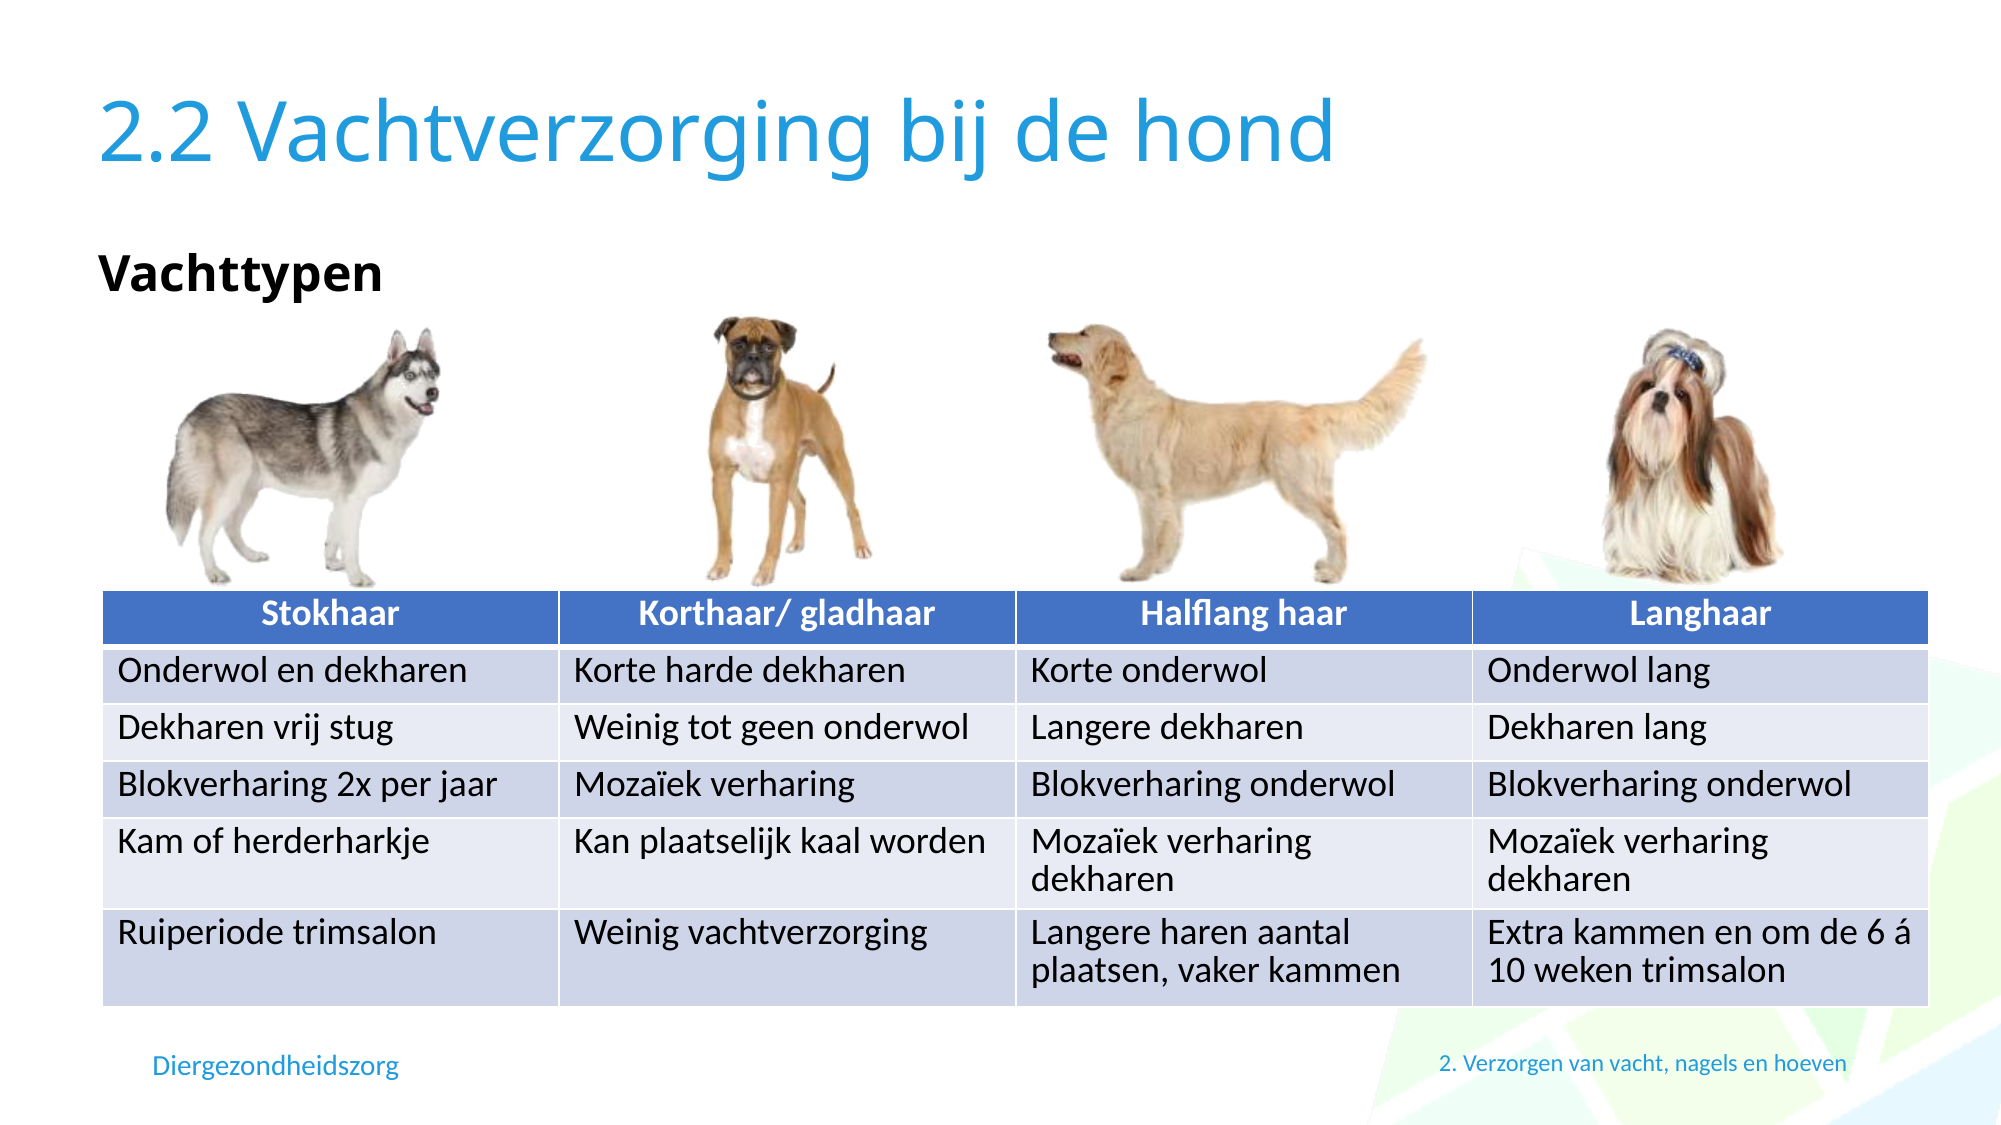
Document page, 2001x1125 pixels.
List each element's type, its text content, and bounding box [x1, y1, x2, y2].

table_cell Korte onderwol [1017, 650, 1472, 703]
table_cell Langere haren aantal plaatsen, vaker kammen [1017, 910, 1472, 1006]
table_cell Onderwol en dekharen [103, 650, 558, 703]
table_cell Langere dekharen [1017, 705, 1472, 760]
table_cell Dekharen vrij stug [103, 705, 558, 760]
table_cell Kam of herderharkje [103, 819, 558, 908]
table_cell Blokverharing 2x per jaar [103, 762, 558, 817]
table_cell Mozaïek verharing dekharen [1473, 819, 1928, 908]
picture [1559, 314, 1803, 594]
picture [1033, 311, 1434, 600]
table_cell Weinig tot geen onderwol [560, 705, 1015, 760]
table_cell Onderwol lang [1473, 650, 1928, 703]
table_header Korthaar/ gladhaar [560, 591, 1015, 644]
table_header Halflang haar [1017, 591, 1472, 644]
table_cell Dekharen lang [1473, 705, 1928, 760]
table_cell Ruiperiode trimsalon [103, 910, 558, 1006]
table_header Langhaar [1473, 591, 1928, 644]
table_cell Blokverharing onderwol [1473, 762, 1928, 817]
list 2. Verzorgen van vacht, nagels en hoeven [1412, 1042, 1863, 1103]
list Diergezondheidszorg [137, 1042, 588, 1103]
text_box Vachttypen [83, 234, 417, 310]
table_header Stokhaar [103, 591, 558, 644]
table_cell Mozaïek verharing dekharen [1017, 819, 1472, 908]
table_cell Kan plaatselijk kaal worden [560, 819, 1015, 908]
table_cell Blokverharing onderwol [1017, 762, 1472, 817]
picture [679, 308, 884, 590]
picture [123, 313, 463, 595]
table_cell Extra kammen en om de 6 á 10 weken trimsalon [1473, 910, 1928, 1006]
title 2.2 Vachtverzorging bij de hond [83, 59, 1863, 210]
table_cell Korte harde dekharen [560, 650, 1015, 703]
table_cell Mozaïek verharing [560, 762, 1015, 817]
table_cell Weinig vachtverzorging [560, 910, 1015, 1006]
